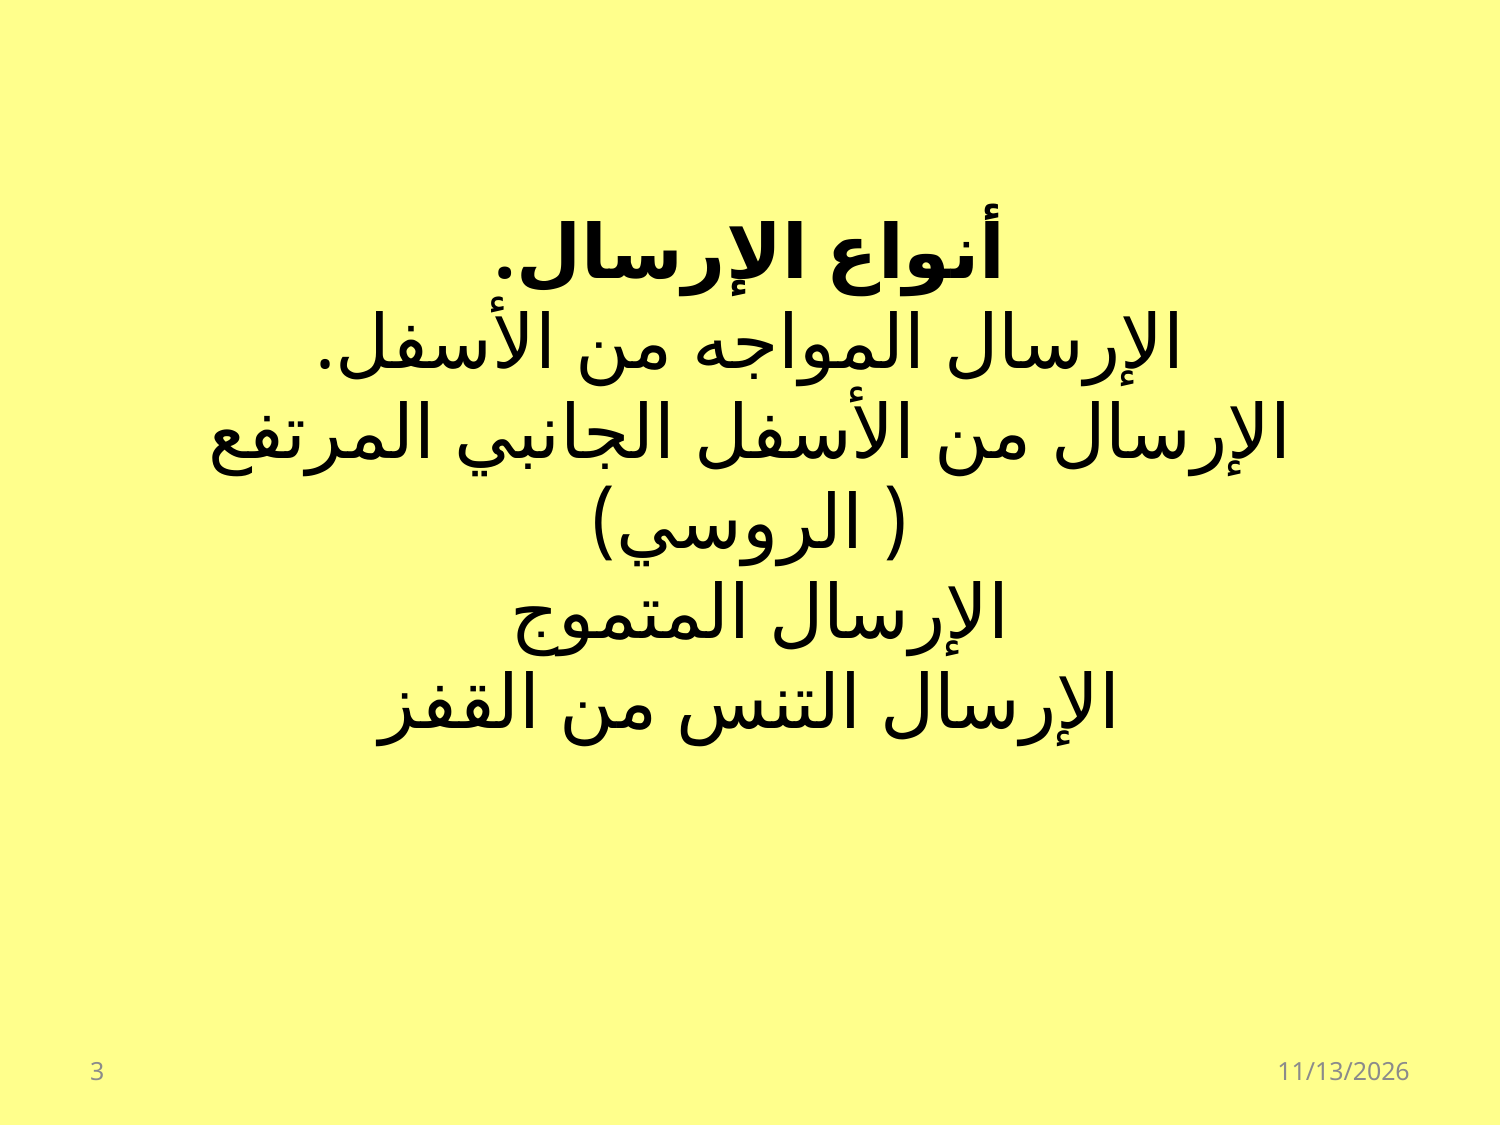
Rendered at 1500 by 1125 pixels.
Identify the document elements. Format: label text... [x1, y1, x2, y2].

title أنواع الإرسال. الإرسال المواجه من الأسفل. الإرسال من الأسفل الجانبي المرتفع ( الروسي) الإرسال المتموج الإرسال التنس من القفز [75, 45, 1425, 903]
slide_number 3 [75, 1042, 425, 1103]
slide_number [1074, 1042, 1425, 1103]
